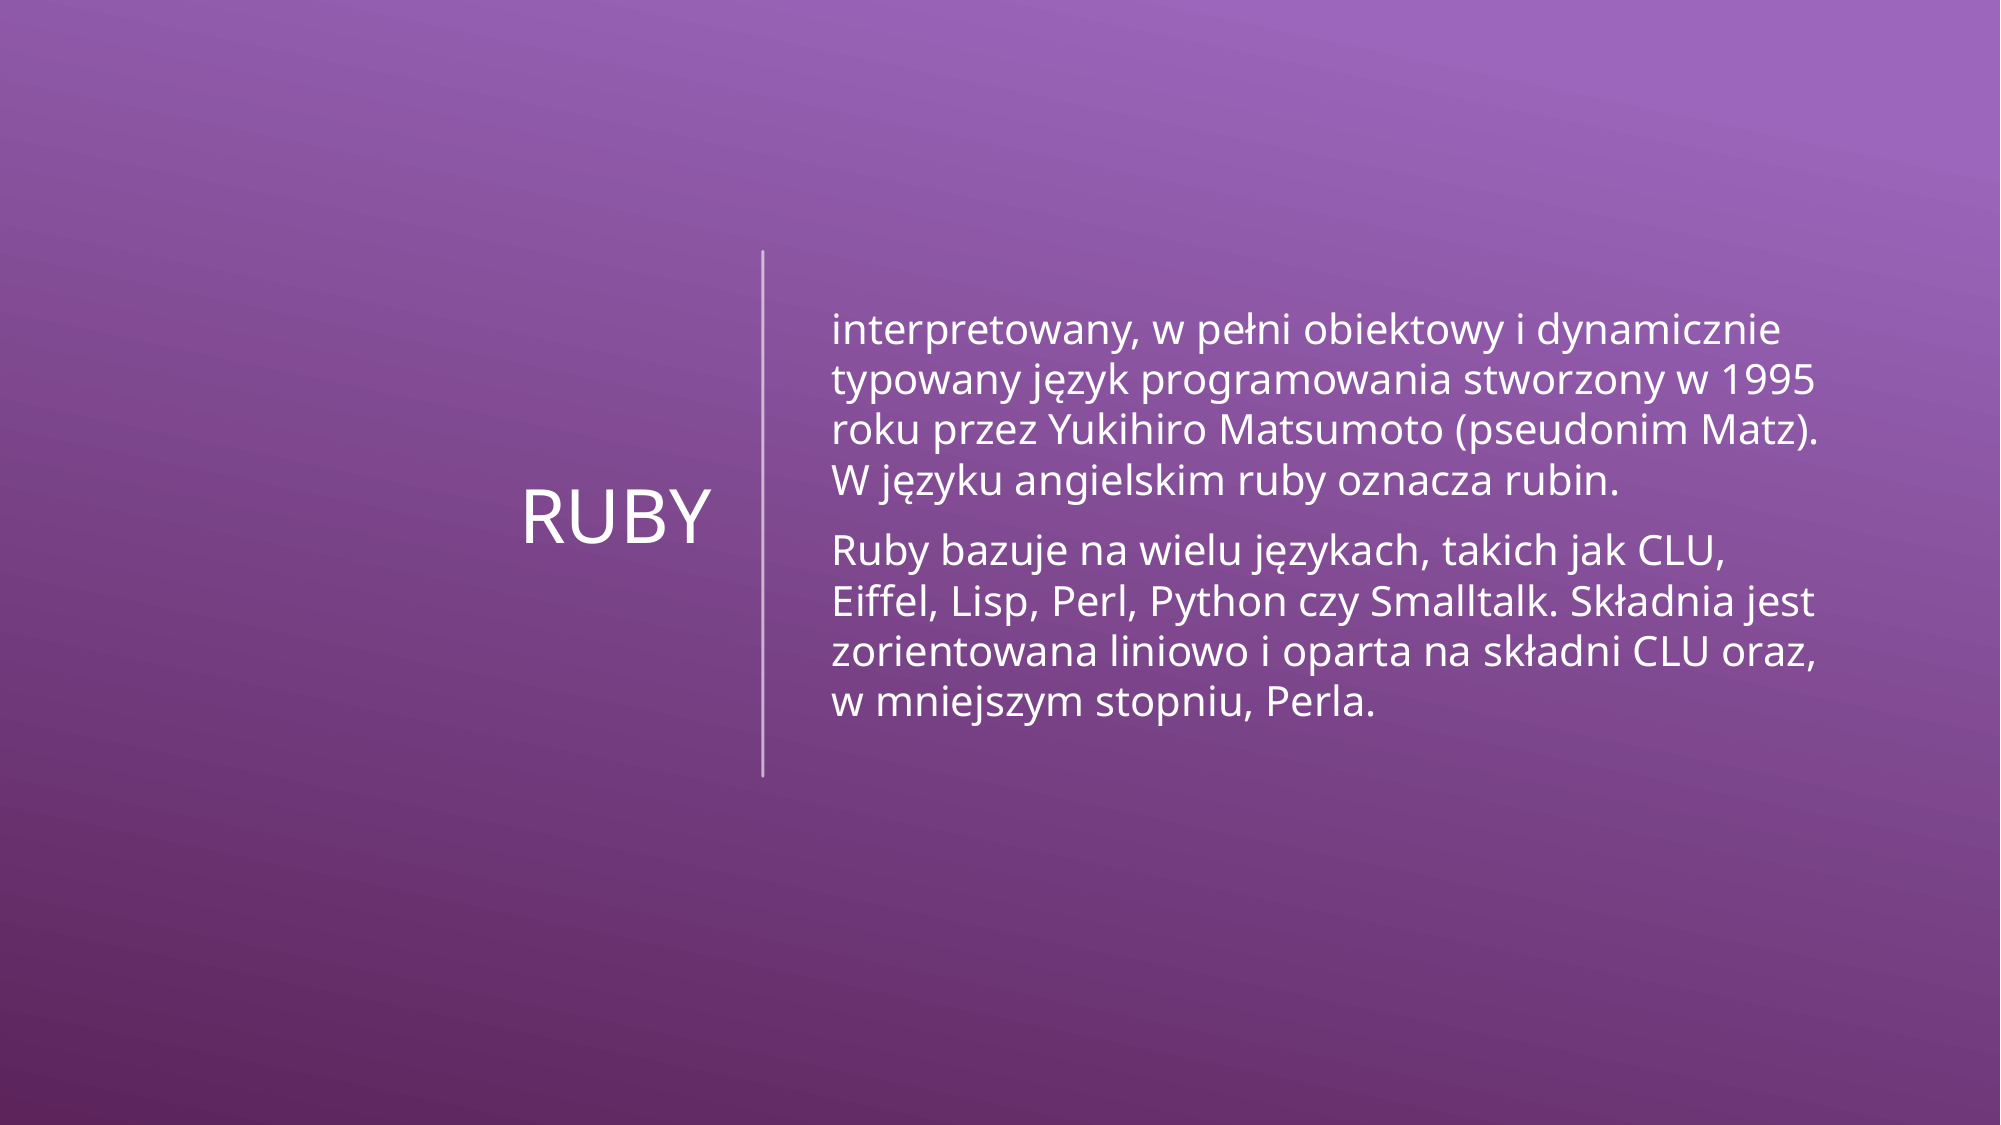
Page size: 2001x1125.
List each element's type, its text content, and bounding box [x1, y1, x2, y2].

list interpretowany, w pełni obiektowy i dynamicznie typowany język programowania stworzony w 1995 roku przez Yukihiro Matsumoto (pseudonim Matz). W języku angielskim ruby oznacza rubin. Ruby bazuje na wielu językach, takich jak CLU, Eiffel, Lisp, Perl, Python czy Smalltalk. Składnia jest zorientowana liniowo i oparta na składni CLU oraz, w mniejszym stopniu, Perla. [816, 112, 1849, 915]
title Ruby [112, 112, 727, 915]
text_box [0, 0, 2000, 1125]
